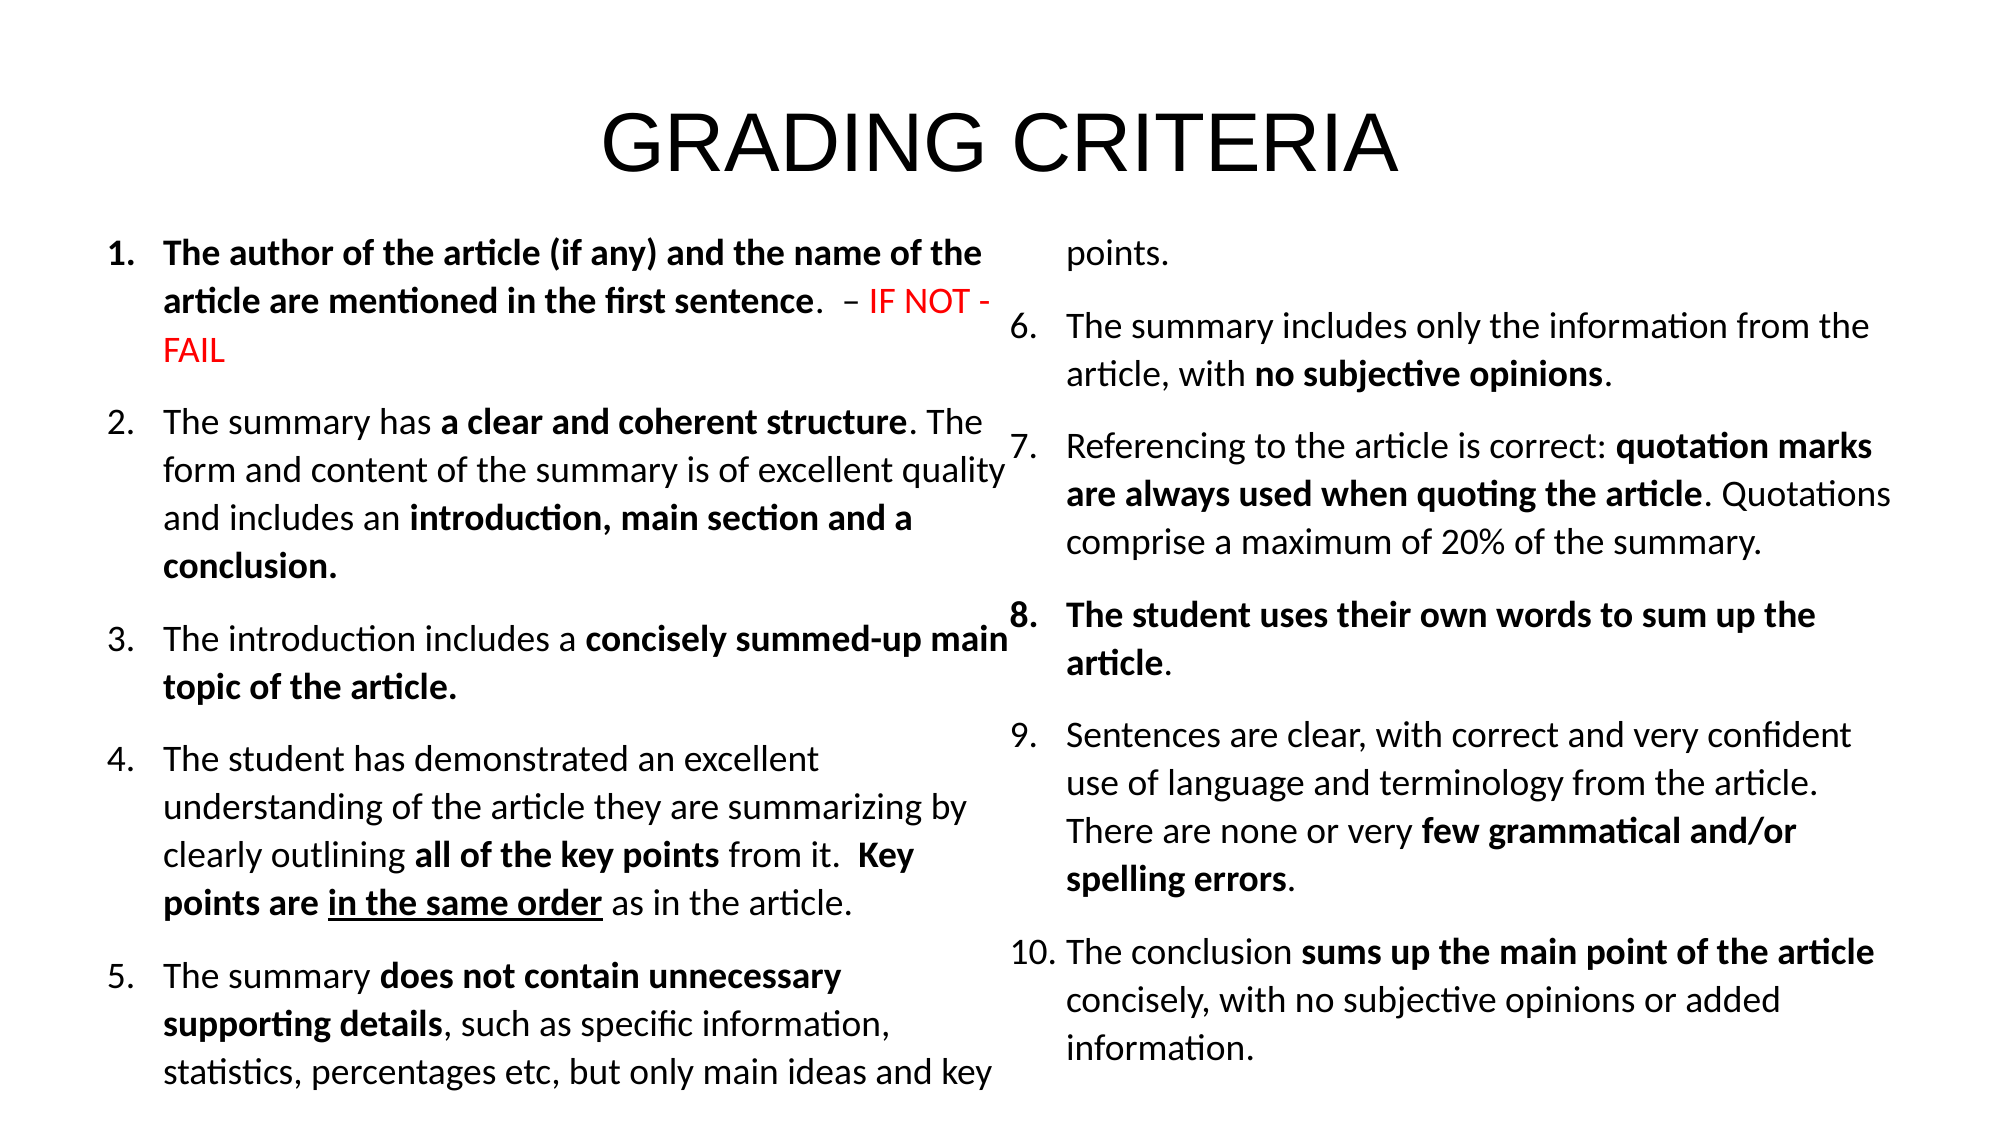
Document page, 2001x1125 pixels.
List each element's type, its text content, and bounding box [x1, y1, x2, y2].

list The author of the article (if any) and the name of the article are mentioned in the first sentence. – IF NOT - FAIL The summary has a clear and coherent structure. The form and content of the summary is of excellent quality and includes an introduction, main section and a conclusion. The introduction includes a concisely summed-up main topic of the article. The student has demonstrated an excellent understanding of the article they are summarizing by clearly outlining all of the key points from it. Key points are in the same order as in the article. The summary does not contain unnecessary supporting details, such as specific information, statistics, percentages etc, but only main ideas and key points. The summary includes only the information from the article, with no subjective opinions. Referencing to the article is correct: quotation marks are always used when quoting the article. Quotations comprise a maximum of 20% of the summary. The student uses their own words to sum up the article. Sentences are clear, with correct and very confident use of language and terminology from the article. There are none or very few grammatical and/or spelling errors. The conclusion sums up the main point of the article concisely, with no subjective opinions or added information. [91, 217, 1928, 1125]
title GRADING CRITERIA [137, 29, 1863, 217]
